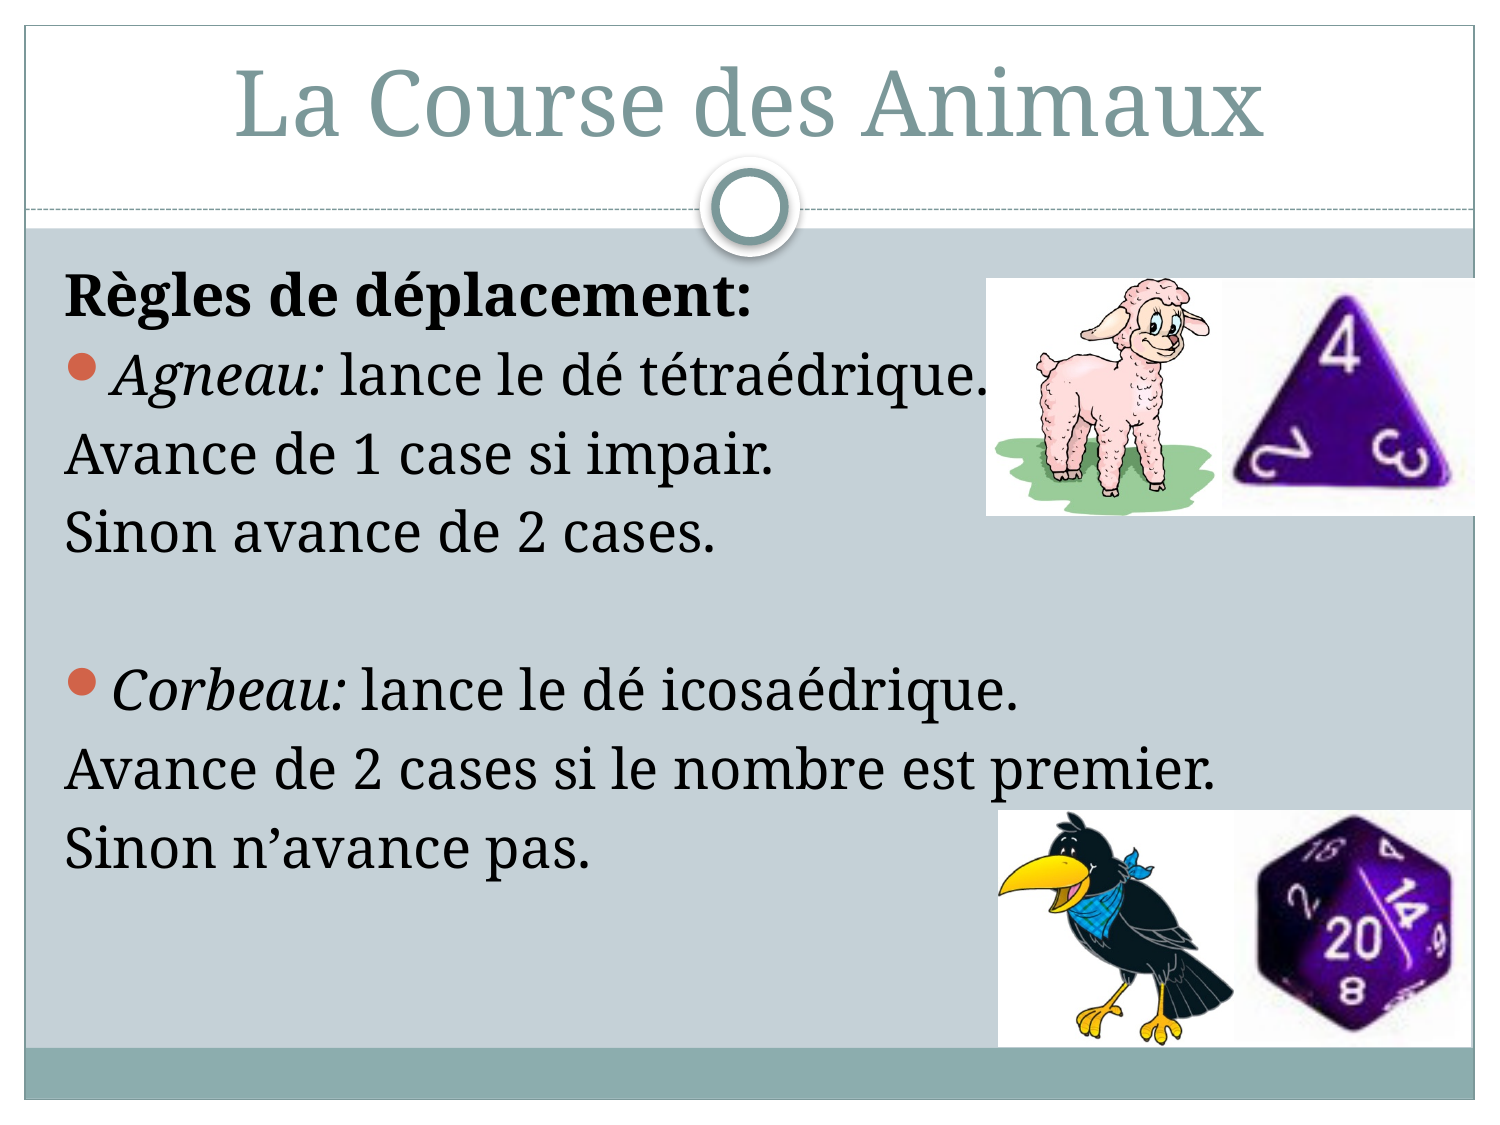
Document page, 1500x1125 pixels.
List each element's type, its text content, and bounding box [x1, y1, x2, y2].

picture [985, 278, 1475, 516]
picture [997, 810, 1471, 1047]
list Règles de déplacement: Agneau: lance le dé tétraédrique. Avance de 1 case si impair. Sinon avance de 2 cases. Corbeau: lance le dé icosaédrique. Avance de 2 cases si le nombre est premier. Sinon n’avance pas. [49, 250, 1445, 1001]
title La Course des Animaux [49, 37, 1450, 162]
